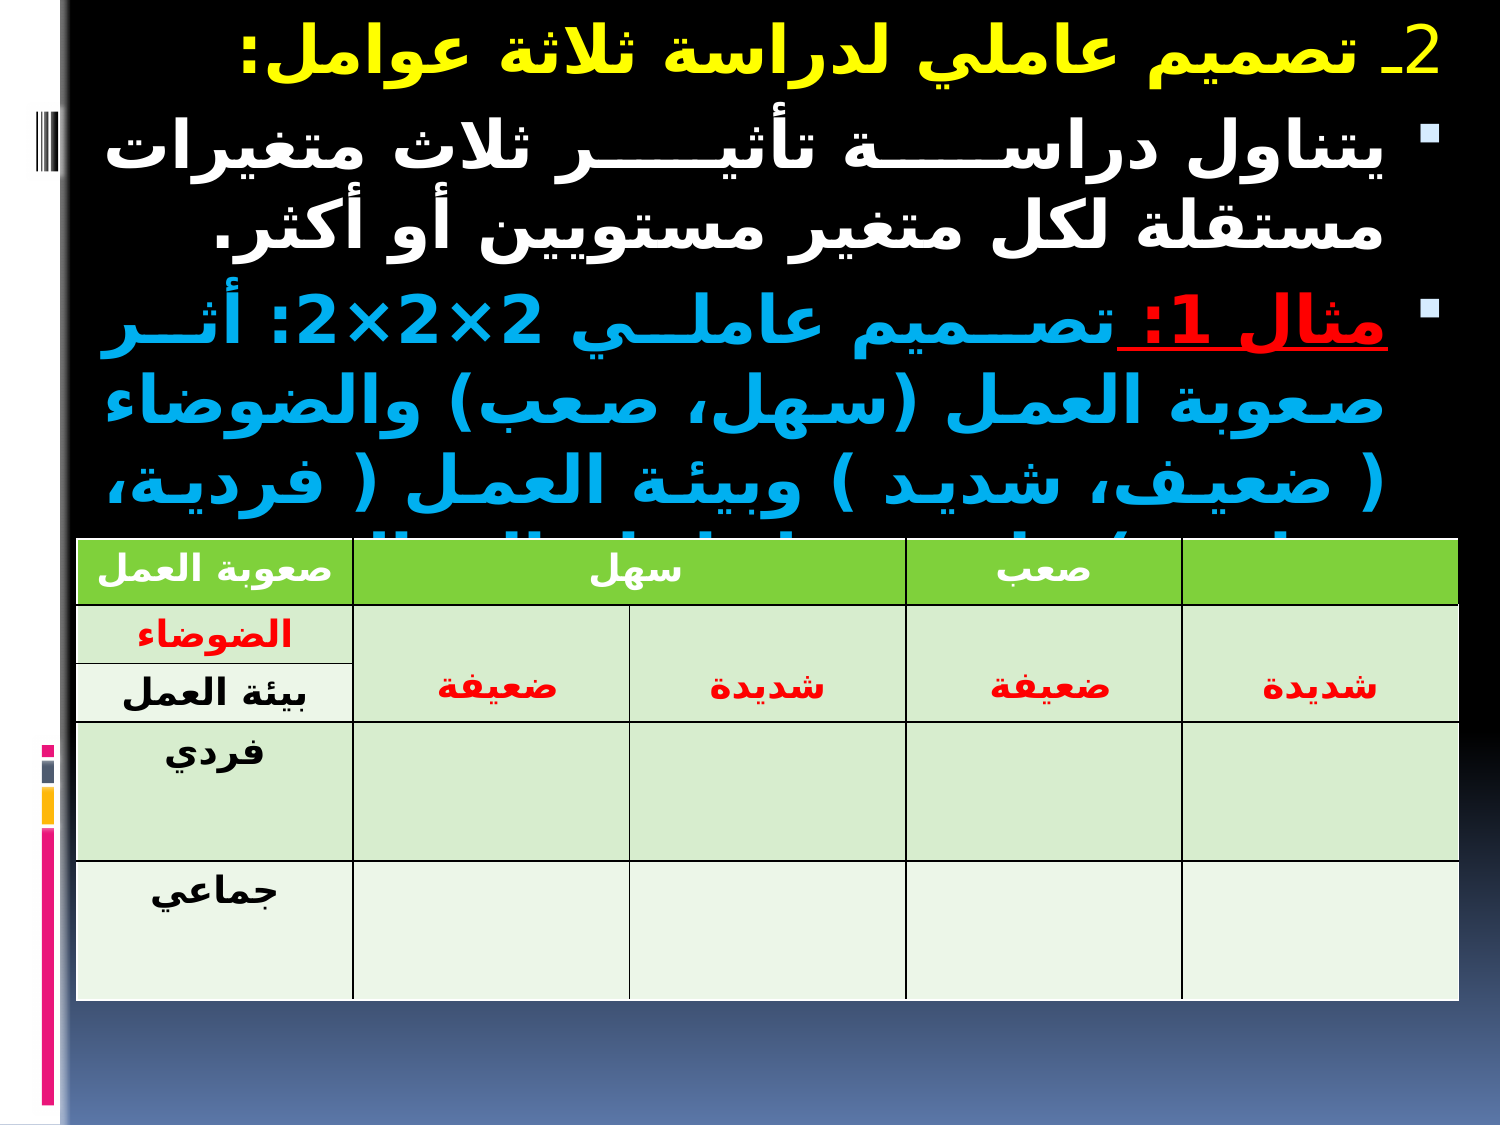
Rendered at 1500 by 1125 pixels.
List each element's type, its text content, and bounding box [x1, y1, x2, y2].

table_cell ضعيفة [354, 606, 629, 721]
table_cell [354, 723, 629, 860]
table_cell ضعيفة [907, 606, 1181, 721]
table_cell شديدة [1183, 606, 1458, 721]
table_cell [354, 862, 629, 999]
table_header صعب [907, 540, 1181, 604]
table_header [1183, 540, 1458, 604]
table_cell بيئة العمل [78, 664, 352, 721]
list 2ـ تصميم عاملي لدراسة ثلاثة عوامل: يتناول دراسة تأثير ثلاث متغيرات مستقلة لكل متغير مستويين أو أكثر. مثال 1: تصميم عاملي 2×2×2: أثر صعوبة العمل (سهل، صعب) والضوضاء ( ضعيف، شديد ) وبيئة العمل ( فردية، جماعية ) على معدل إنتاج العمال. [88, 0, 1471, 1094]
table_cell [630, 862, 905, 999]
table_cell [1183, 862, 1458, 999]
table_cell [630, 723, 905, 860]
table_cell [1183, 723, 1458, 860]
table_header صعوبة العمل [78, 540, 352, 604]
table_cell الضوضاء [78, 606, 352, 663]
table_cell جماعي [78, 862, 352, 999]
table_header سهل [354, 540, 905, 604]
table_cell [907, 723, 1181, 860]
table_cell فردي [78, 723, 352, 860]
table_cell [907, 862, 1181, 999]
table_cell شديدة [630, 606, 905, 721]
